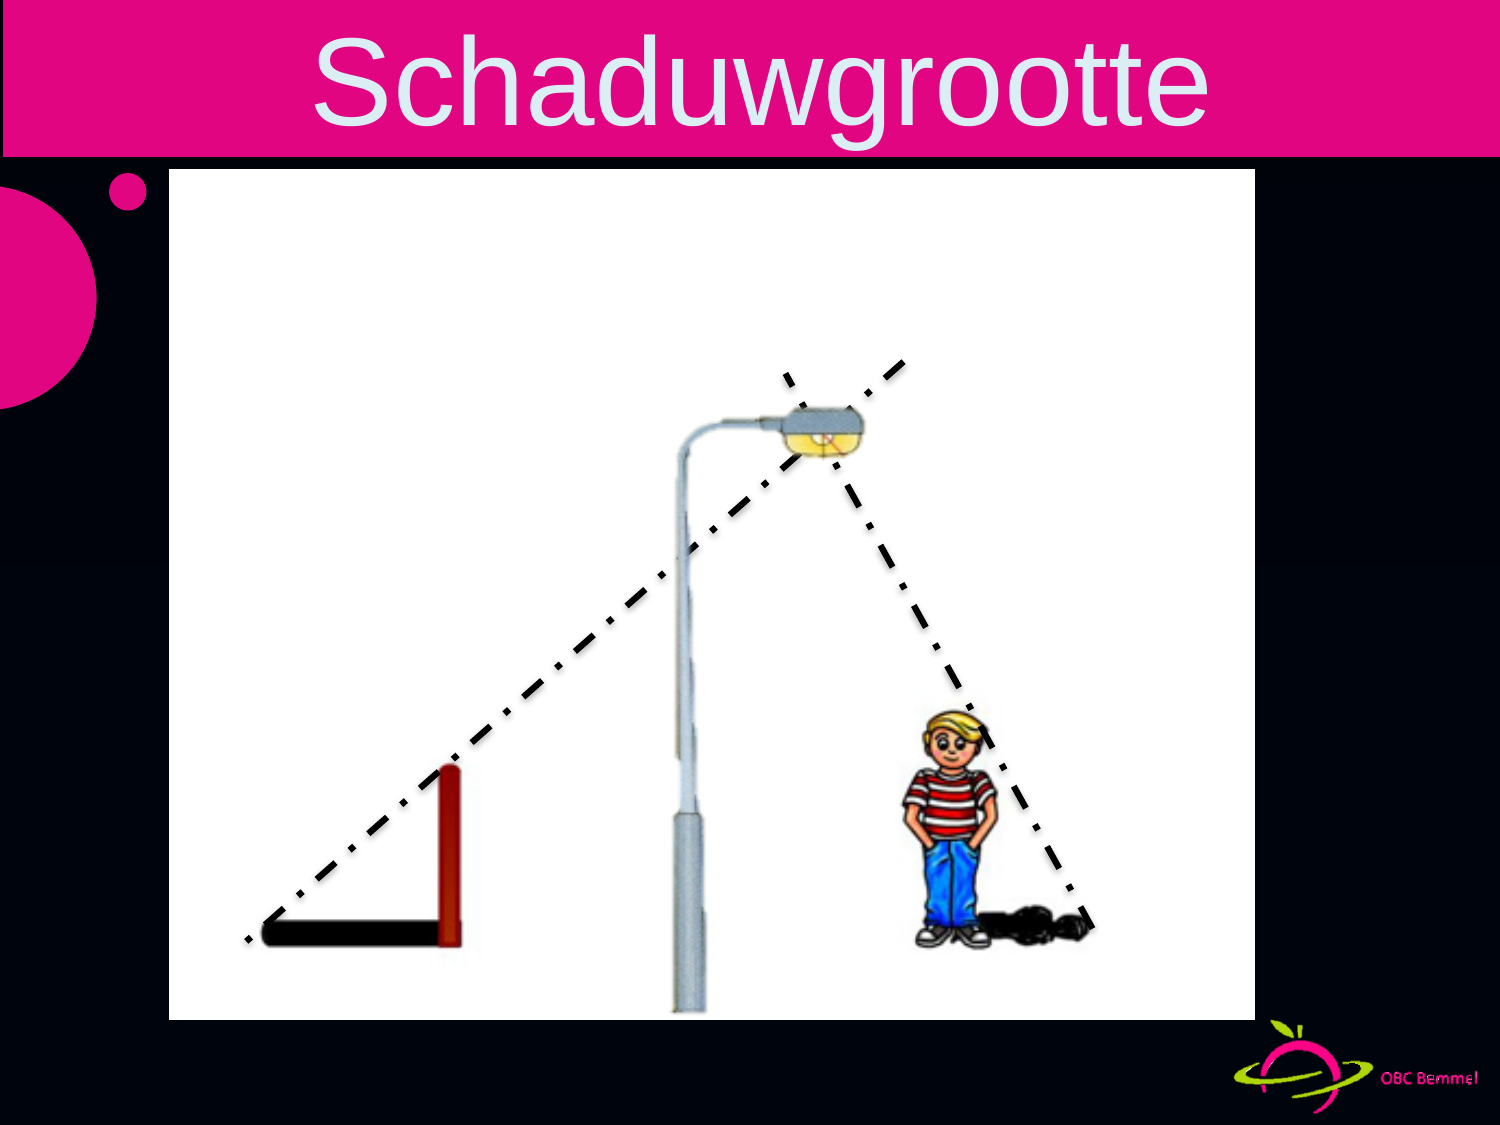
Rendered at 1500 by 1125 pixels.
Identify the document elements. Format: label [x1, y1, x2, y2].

text_box [0, 0, 1500, 1123]
